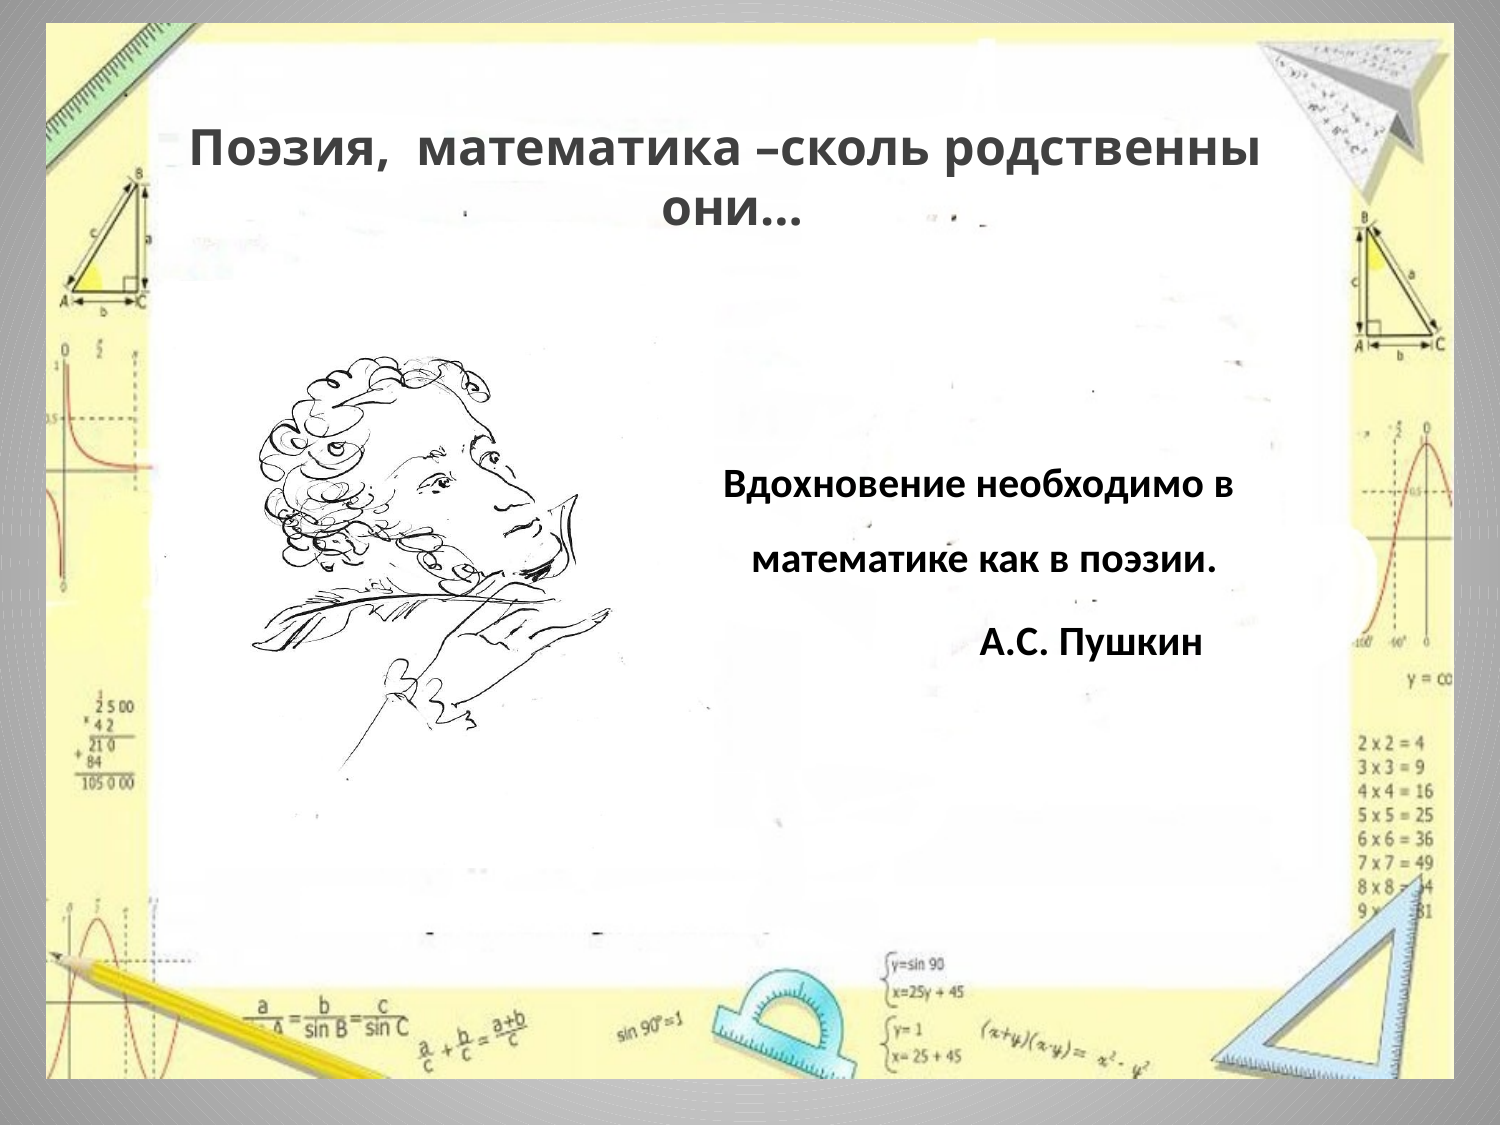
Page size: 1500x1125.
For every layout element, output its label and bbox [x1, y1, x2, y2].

picture [46, 23, 1454, 1079]
list [163, 280, 715, 868]
